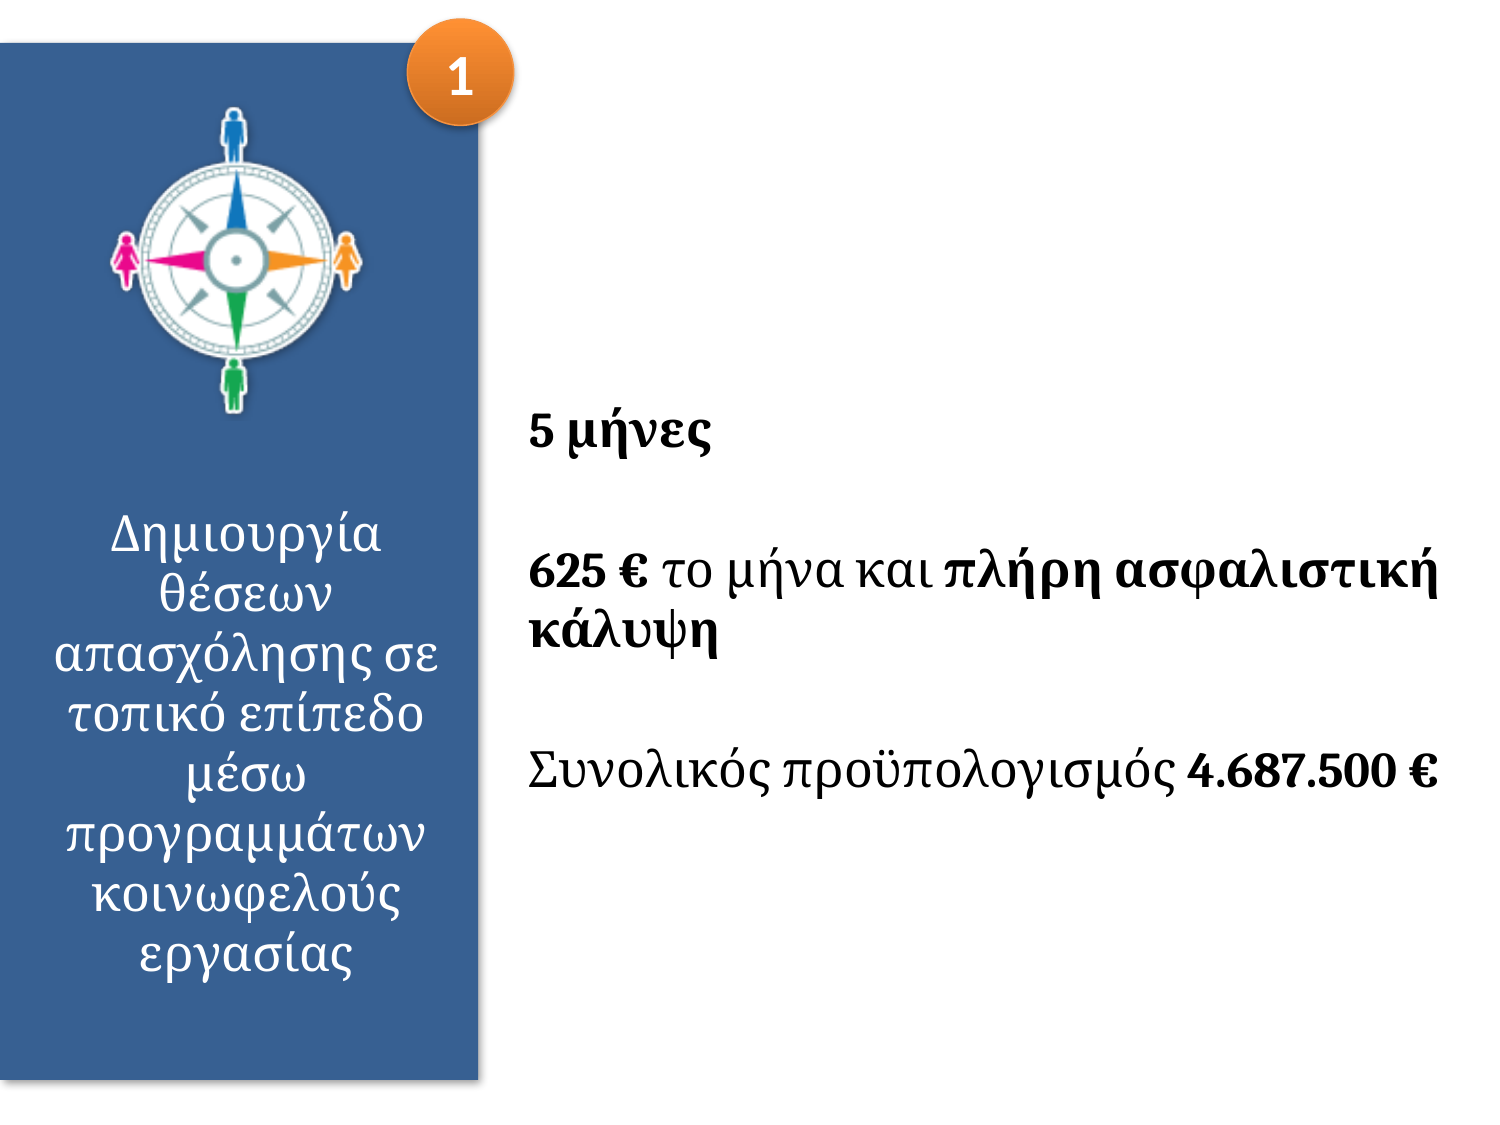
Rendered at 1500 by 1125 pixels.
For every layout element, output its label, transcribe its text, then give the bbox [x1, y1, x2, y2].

text_box 1 [406, 18, 515, 127]
list 5 μήνες 625 € το μήνα και πλήρη ασφαλιστική κάλυψη Συνολικός προϋπολογισμός 4.687.500 € [513, 42, 1471, 1083]
picture [104, 101, 374, 421]
text_box Δημιουργία θέσεων απασχόλησης σε τοπικό επίπεδο μέσω προγραμμάτων κοινωφελούς εργασίας [0, 42, 479, 1080]
